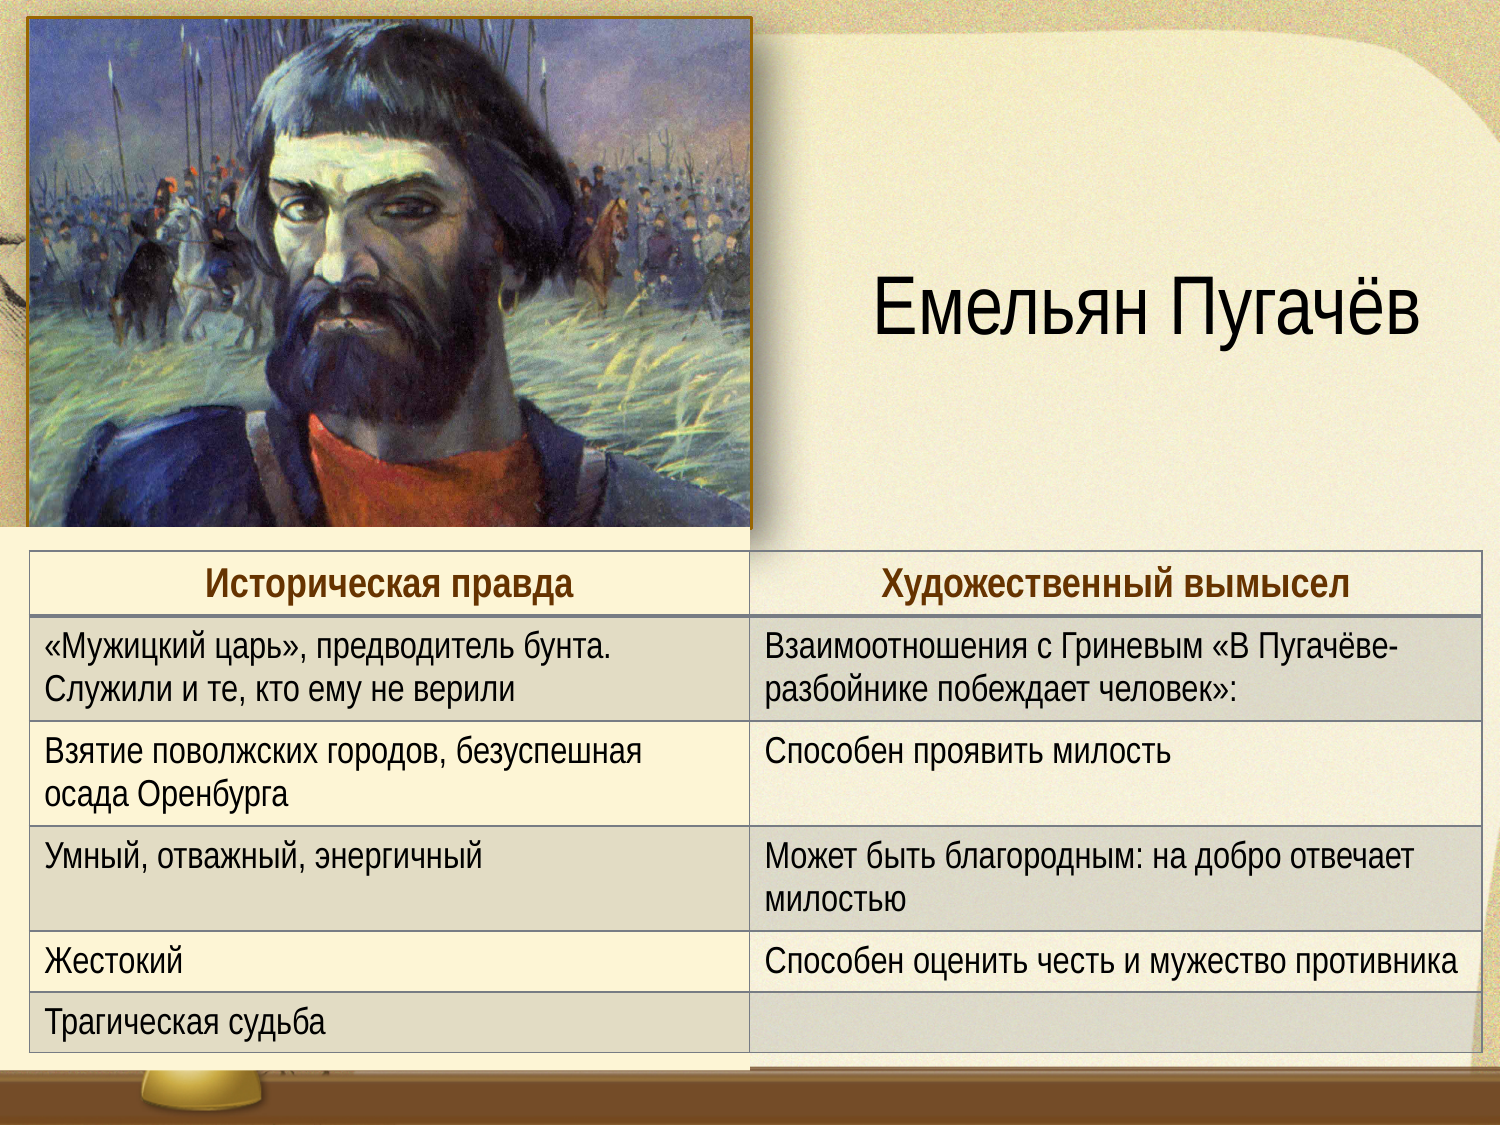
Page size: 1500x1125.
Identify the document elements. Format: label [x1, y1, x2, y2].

list [0, 0, 1500, 1125]
picture [28, 18, 751, 528]
